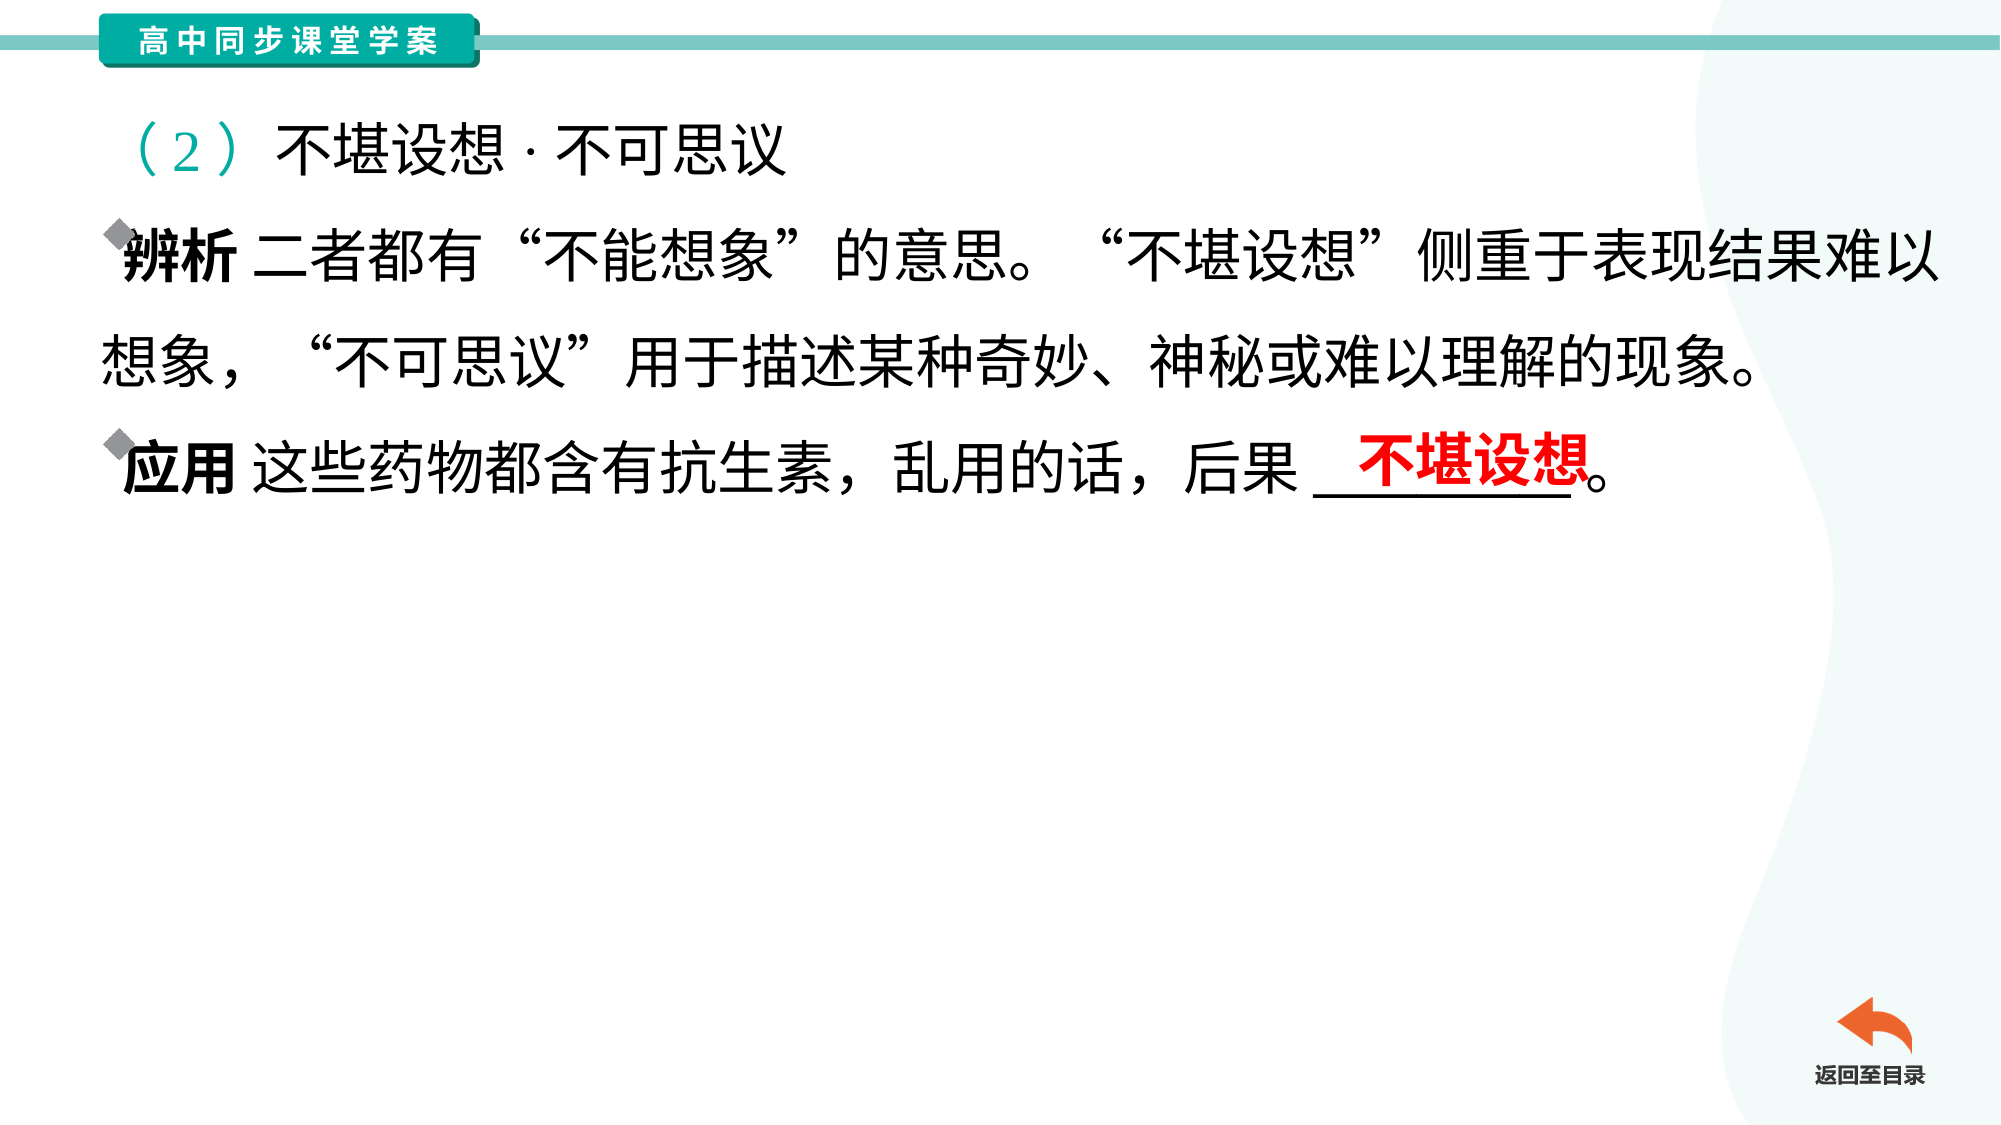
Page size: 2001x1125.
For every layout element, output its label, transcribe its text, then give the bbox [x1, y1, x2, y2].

text_box （2）不堪设想·不可思议 辨析 二者都有“不能想象”的意思。“不堪设想”侧重于表现结果难以 想象，“不可思议”用于描述某种奇妙、神秘或难以理解的现象。 应用 这些药物都含有抗生素，乱用的话，后果__________。 [100, 76, 1899, 502]
text_box 不堪设想 [1335, 390, 1613, 493]
picture [0, 0, 2000, 1125]
